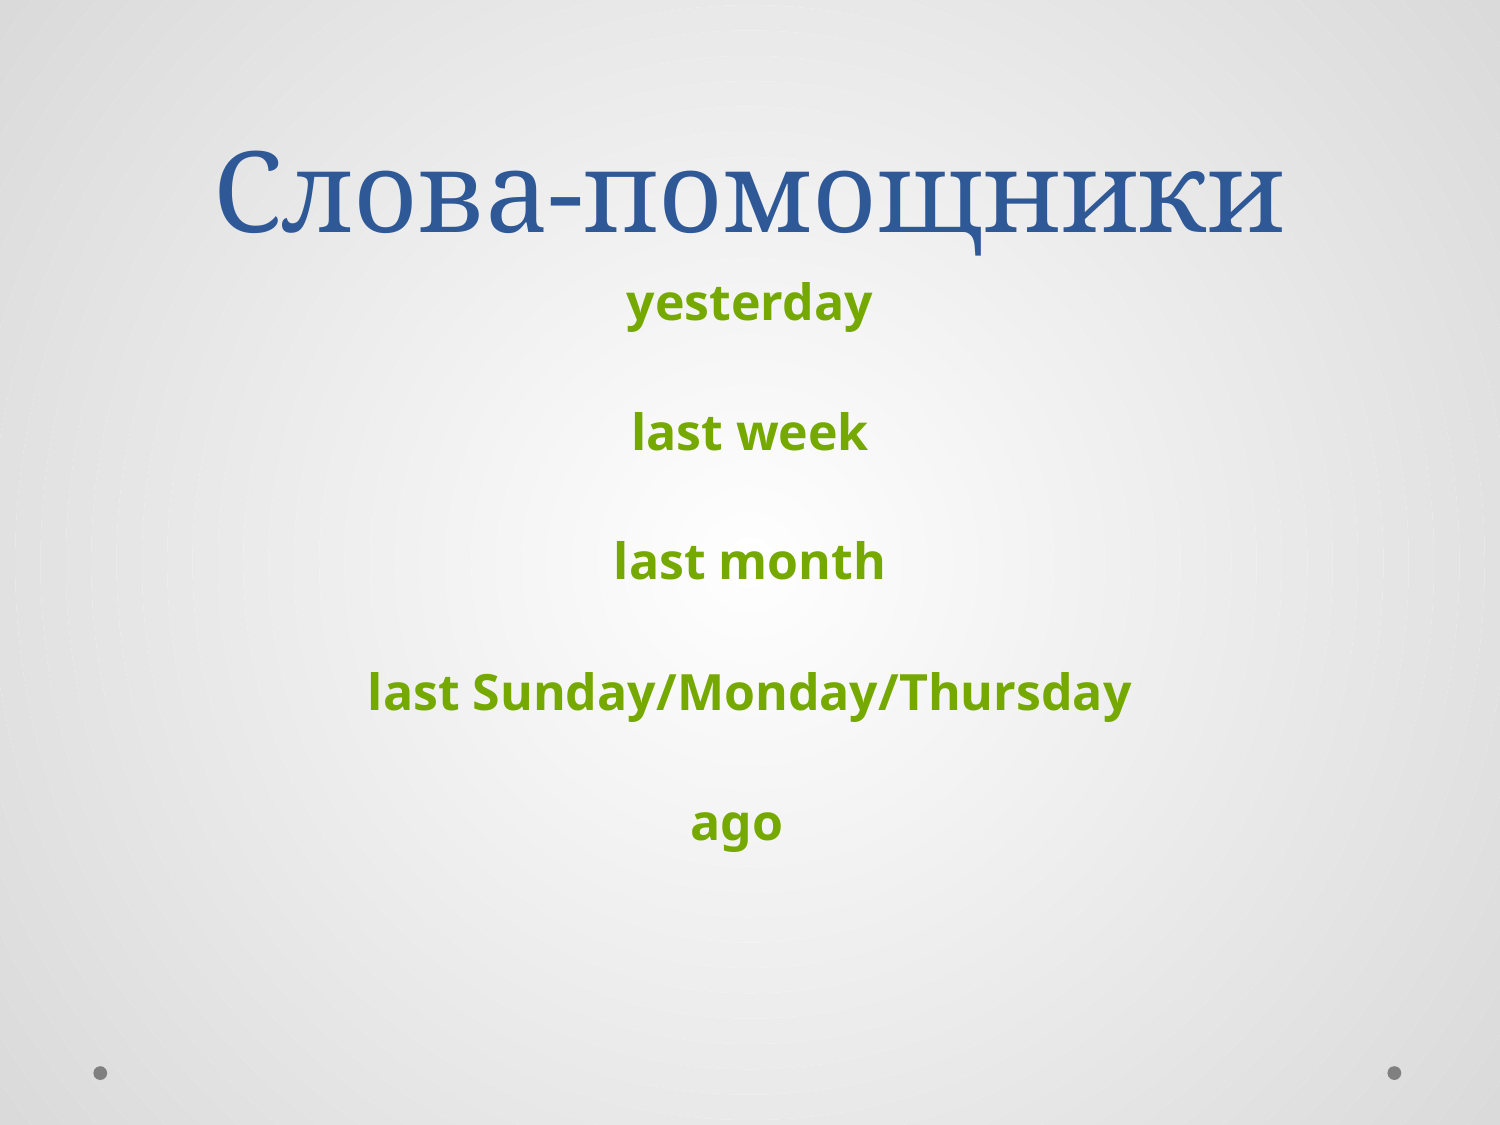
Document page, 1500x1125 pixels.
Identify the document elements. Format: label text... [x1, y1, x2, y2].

list yesterday last week last month last Sunday/Monday/Thursday ago [75, 262, 1425, 1005]
title Слова-помощники [75, 0, 1425, 262]
